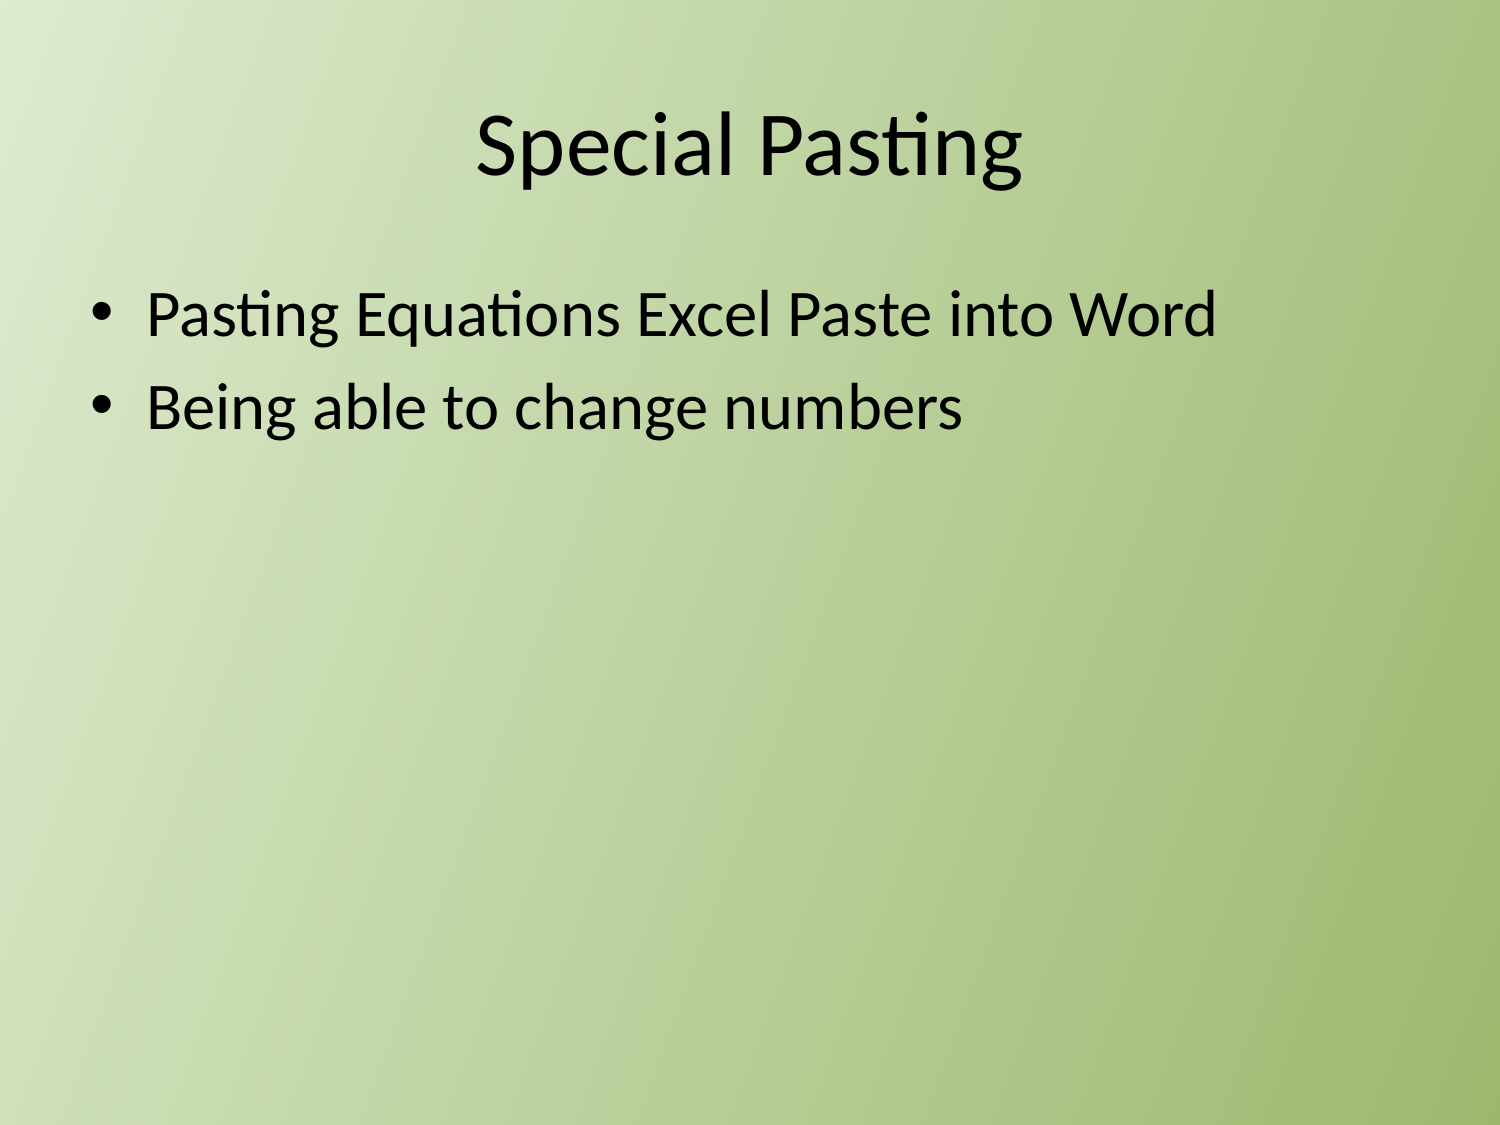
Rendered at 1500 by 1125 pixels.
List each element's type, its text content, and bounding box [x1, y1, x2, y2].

list Pasting Equations Excel Paste into Word Being able to change numbers [75, 262, 1425, 1005]
title Special Pasting [75, 45, 1425, 233]
